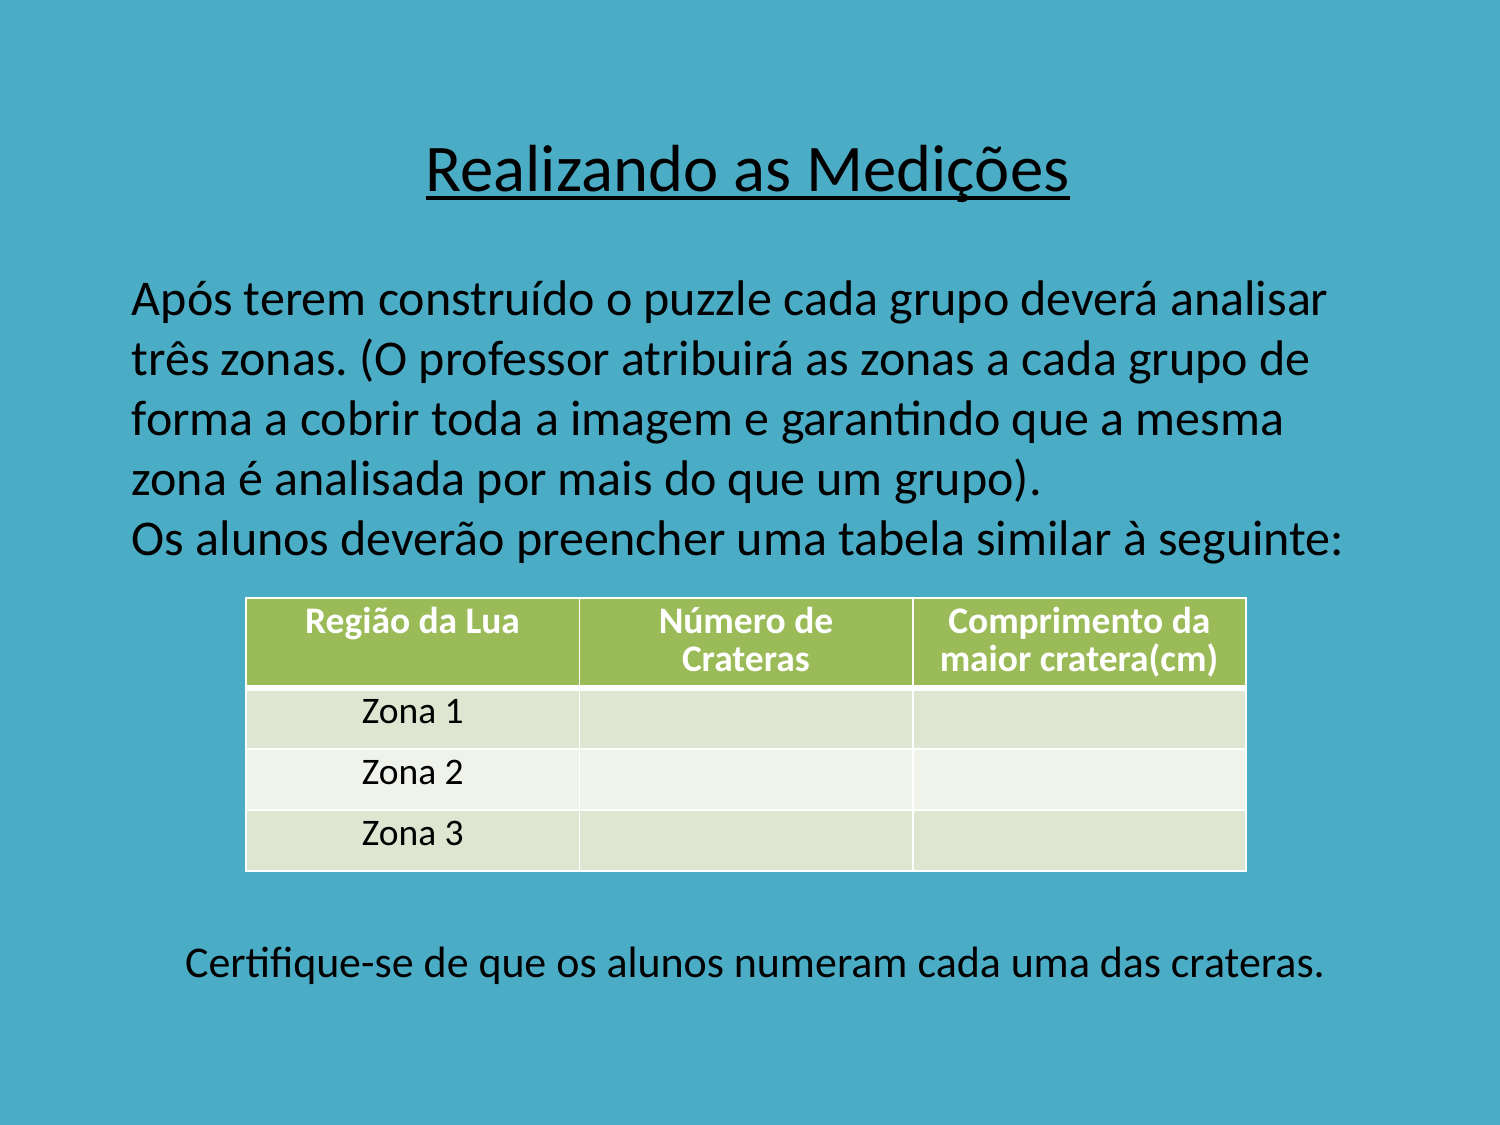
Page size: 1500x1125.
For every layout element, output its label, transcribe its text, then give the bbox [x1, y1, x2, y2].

table_cell Zona 1 [247, 691, 579, 748]
table_cell [914, 691, 1245, 748]
text_box Após terem construído o puzzle cada grupo deverá analisar três zonas. (O professor atribuirá as zonas a cada grupo de forma a cobrir toda a imagem e garantindo que a mesma zona é analisada por mais do que um grupo). Os alunos deverão preencher uma tabela similar à seguinte: [117, 257, 1372, 587]
subtitle Realizando as Medições [222, 116, 1273, 230]
table_cell [580, 750, 912, 809]
table_cell [580, 811, 912, 870]
table_cell [914, 811, 1245, 870]
table_header Comprimento da maior cratera(cm) [914, 599, 1245, 685]
text_box Certifique-se de que os alunos numeram cada uma das crateras. [128, 937, 1383, 1032]
table_header Região da Lua [247, 599, 579, 685]
table_cell [914, 750, 1245, 809]
table_cell Zona 3 [247, 811, 579, 870]
table_cell Zona 2 [247, 750, 579, 809]
table_cell [580, 691, 912, 748]
table_header Número de Crateras [580, 599, 912, 685]
